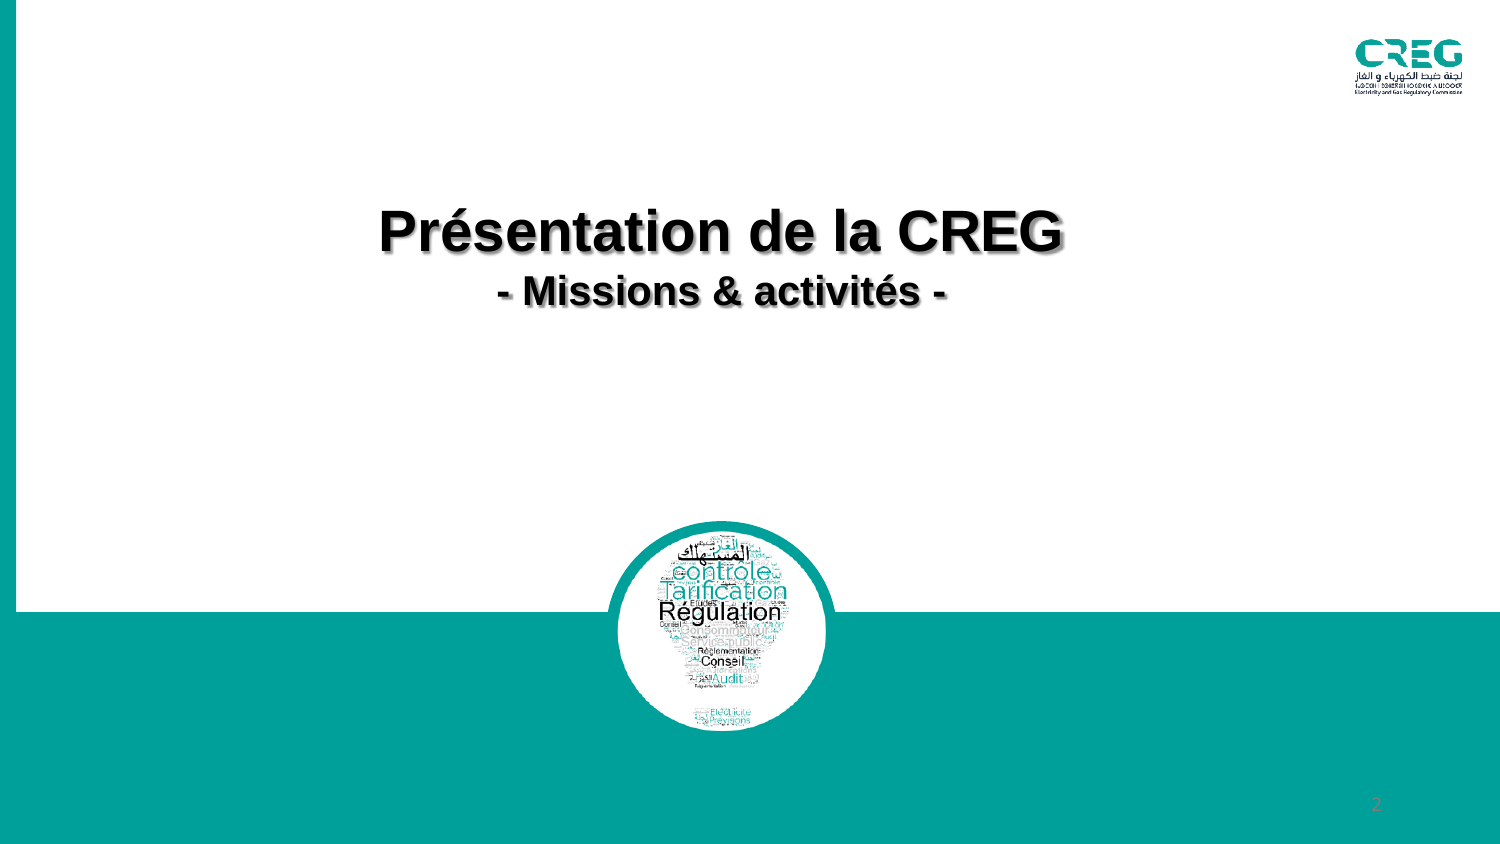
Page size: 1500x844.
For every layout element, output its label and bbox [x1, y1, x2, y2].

text_box [0, 0, 1500, 844]
